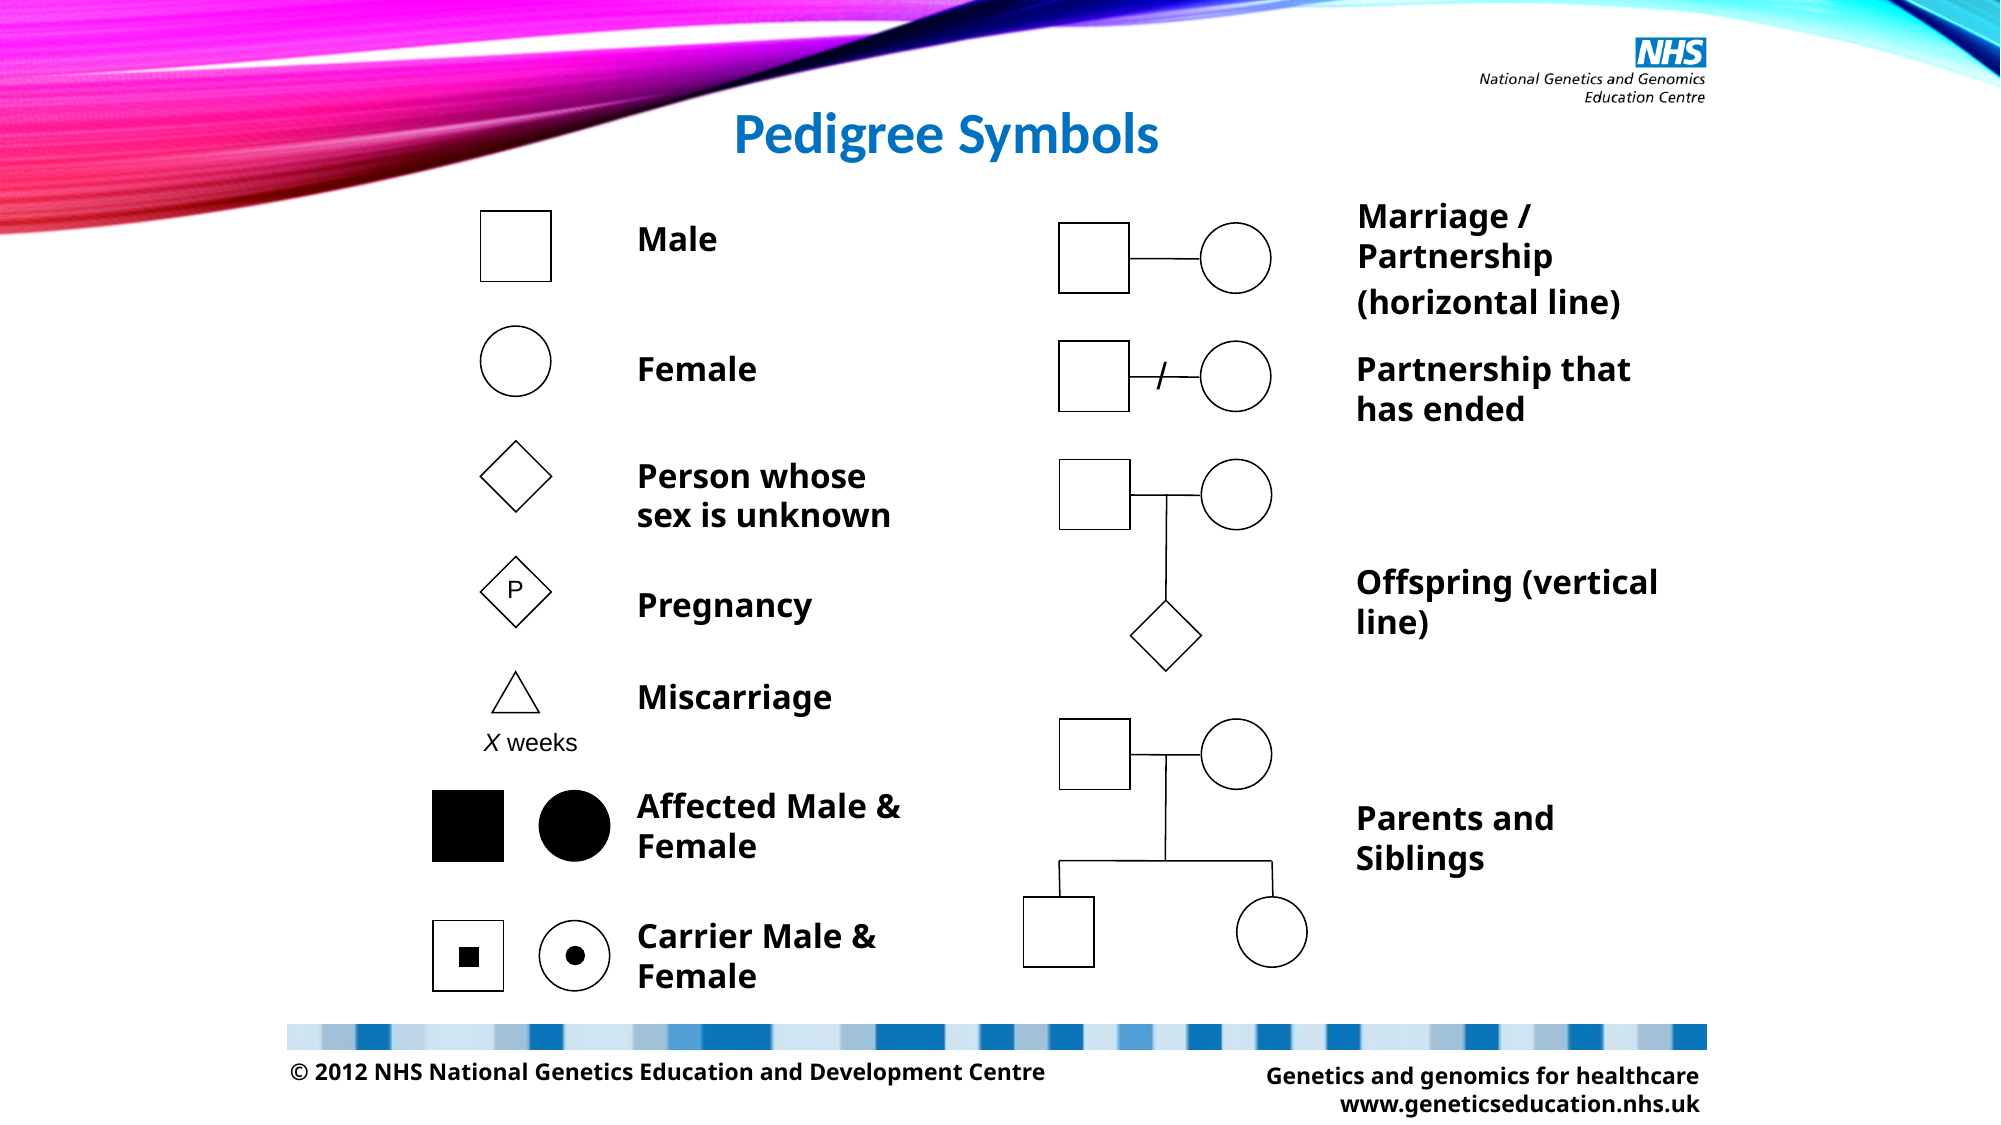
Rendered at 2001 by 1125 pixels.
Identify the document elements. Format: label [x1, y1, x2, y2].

text_box [468, 671, 635, 765]
text_box [539, 920, 610, 992]
picture [1890, 0, 2000, 75]
picture [1910, 0, 2000, 45]
text_box [1058, 340, 1272, 412]
text_box [274, 34, 1716, 1125]
text_box [1059, 459, 1272, 672]
text_box [432, 920, 504, 992]
text_box [1023, 718, 1308, 968]
text_box [480, 556, 552, 628]
text_box [1058, 222, 1272, 294]
picture [0, 0, 2000, 237]
